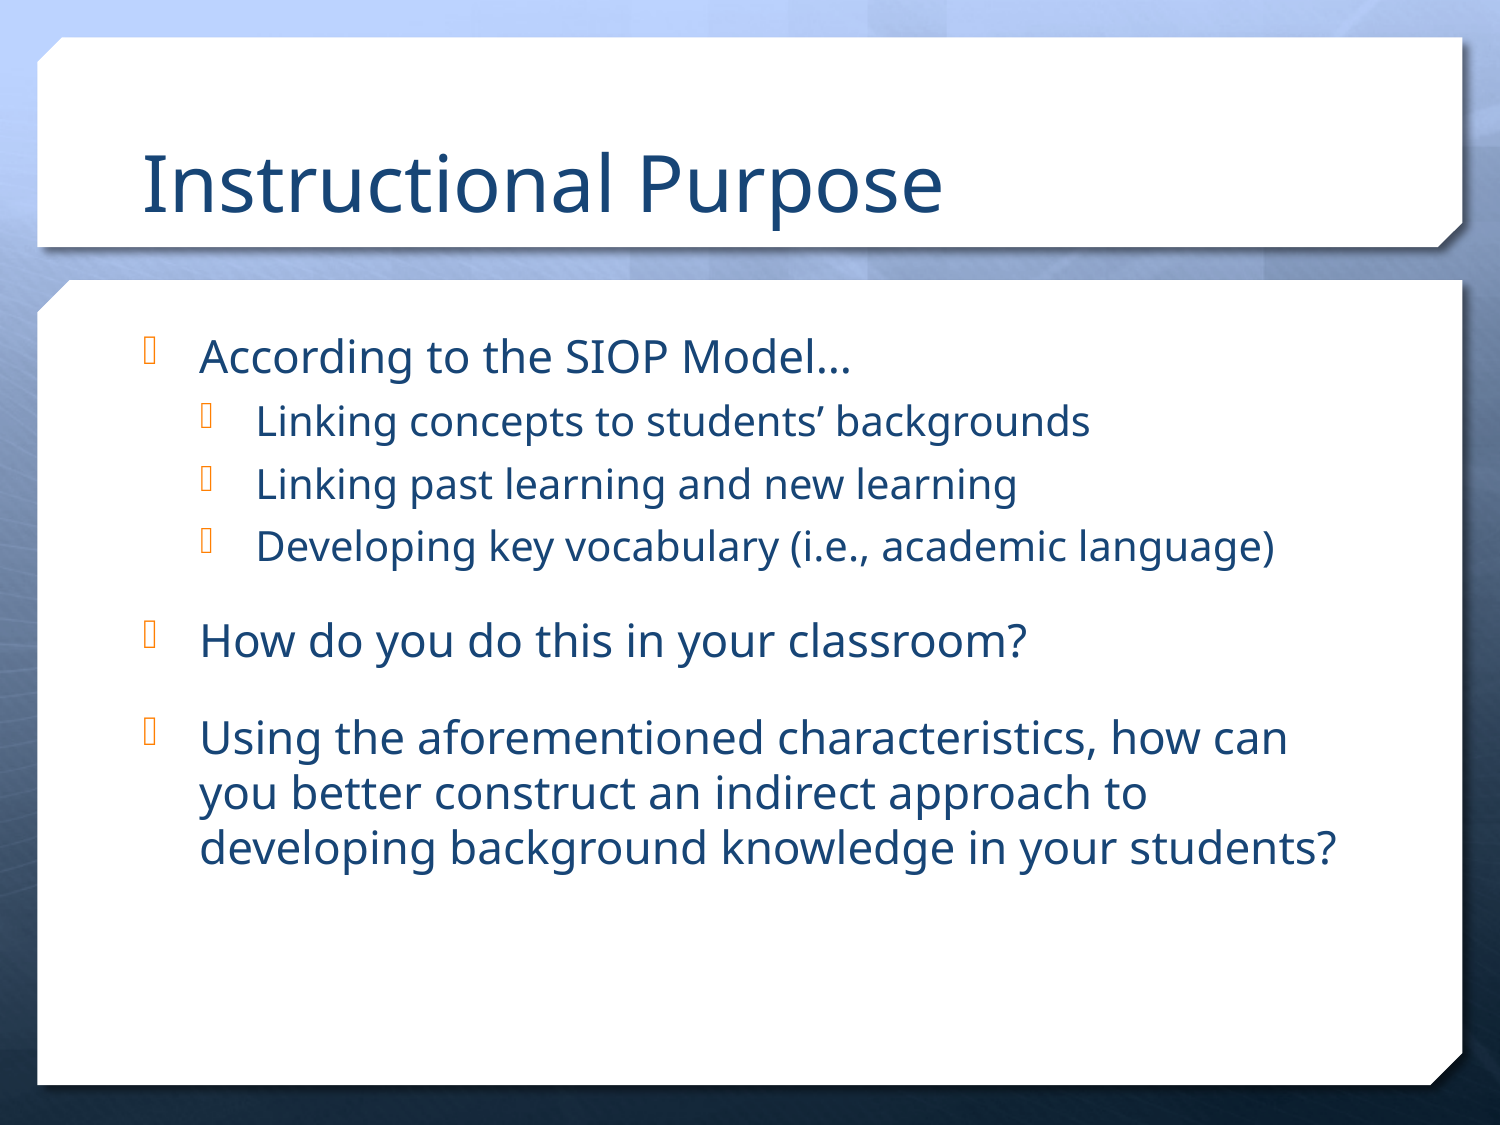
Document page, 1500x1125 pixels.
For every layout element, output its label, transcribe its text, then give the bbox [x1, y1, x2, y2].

title Instructional Purpose [127, 48, 1372, 236]
list According to the SIOP Model… Linking concepts to students’ backgrounds Linking past learning and new learning Developing key vocabulary (i.e., academic language) How do you do this in your classroom? Using the aforementioned characteristics, how can you better construct an indirect approach to developing background knowledge in your students? [127, 319, 1372, 978]
